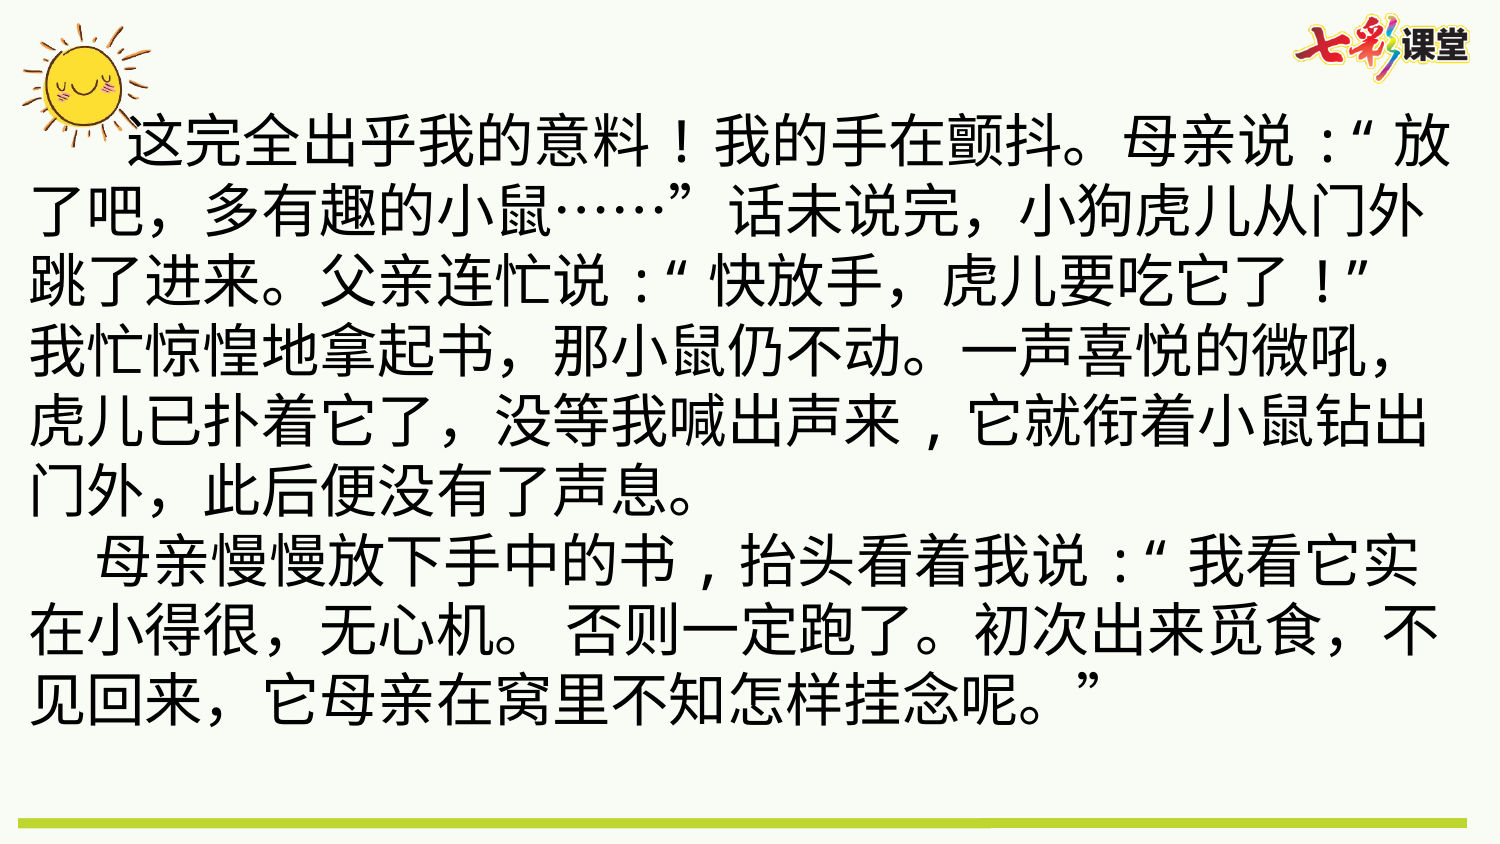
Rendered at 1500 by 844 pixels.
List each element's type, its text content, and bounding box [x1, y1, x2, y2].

picture [18, 771, 1467, 844]
picture [1291, 9, 1472, 87]
picture [0, 0, 173, 172]
text_box 这完全出乎我的意料!我的手在颤抖。母亲说:“放了吧，多有趣的小鼠……”话未说完，小狗虎儿从门外跳了进来。父亲连忙说:“快放手，虎儿要吃它了!” 我忙惊惶地拿起书，那小鼠仍不动。一声喜悦的微吼，虎儿已扑着它了，没等我喊出声来,它就衔着小鼠钻出门外，此后便没有了声息。 母亲慢慢放下手中的书,抬头看着我说:“我看它实在小得很，无心机。 否则一定跑了。初次出来觅食，不见回来，它母亲在窝里不知怎样挂念呢。” [13, 96, 1487, 741]
